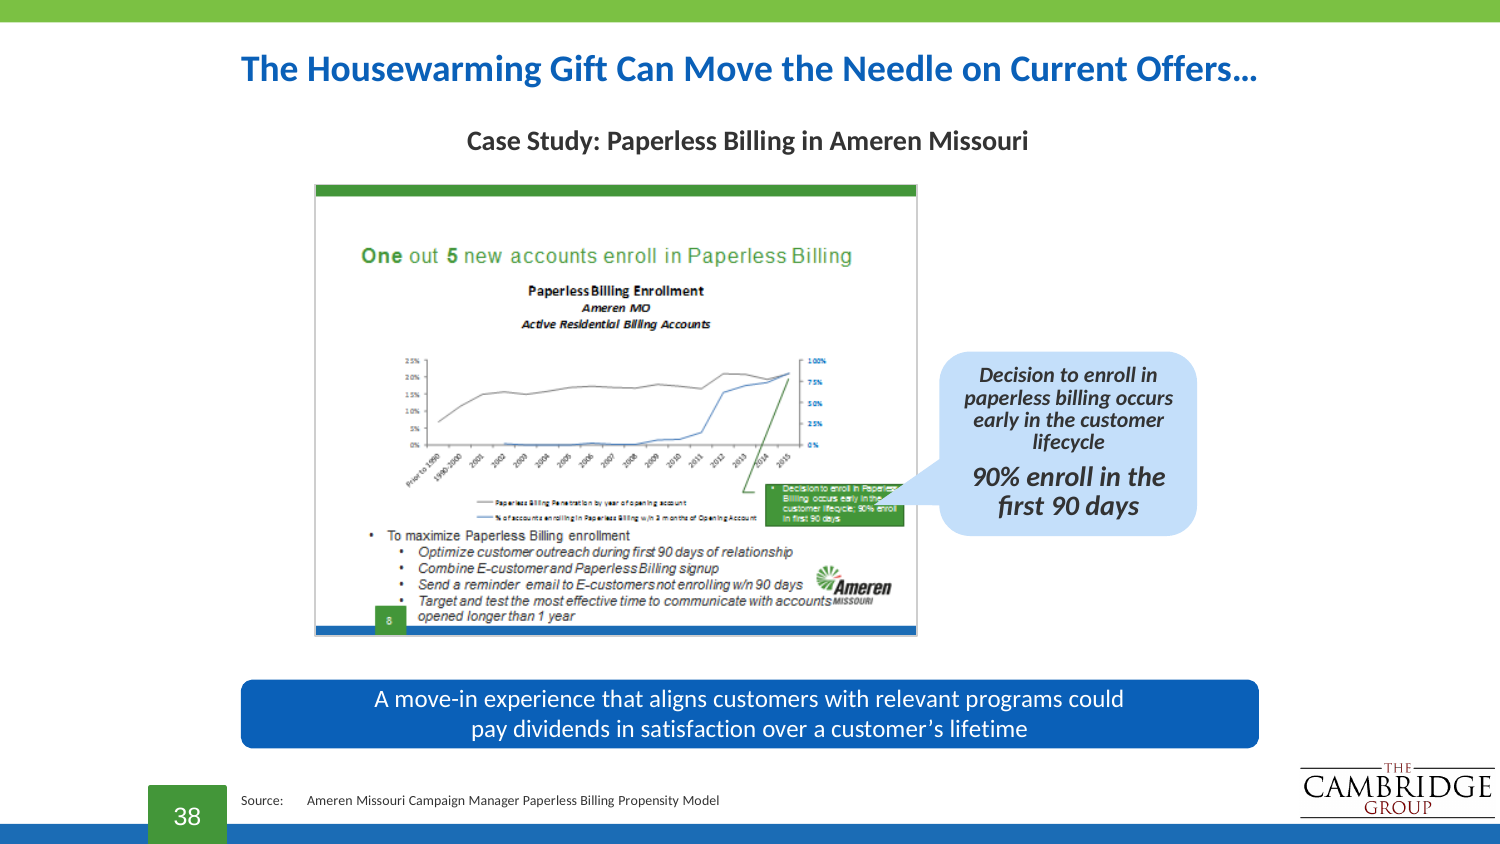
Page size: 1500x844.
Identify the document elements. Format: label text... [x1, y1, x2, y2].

text_box Ameren Missouri Campaign Manager Paperless Billing Propensity Model [305, 791, 722, 809]
text_box [314, 184, 918, 637]
text_box Decision to enroll in paperless billing occurs early in the customer lifecycle 90% enroll in the first 90 days [961, 364, 1175, 521]
text_box [873, 351, 1198, 537]
text_box Source: [239, 791, 286, 809]
title The Housewarming Gift Can Move the Needle on Current Offers… [75, 0, 1425, 139]
picture [1299, 762, 1496, 819]
text_box A move-in experience that aligns customers with relevant programs could pay dividends in satisfaction over a customer’s lifetime [291, 682, 1208, 743]
slide_number 38 [150, 787, 225, 844]
text_box Case Study: Paperless Billing in Ameren Missouri [465, 121, 1035, 156]
text_box [240, 679, 1259, 749]
